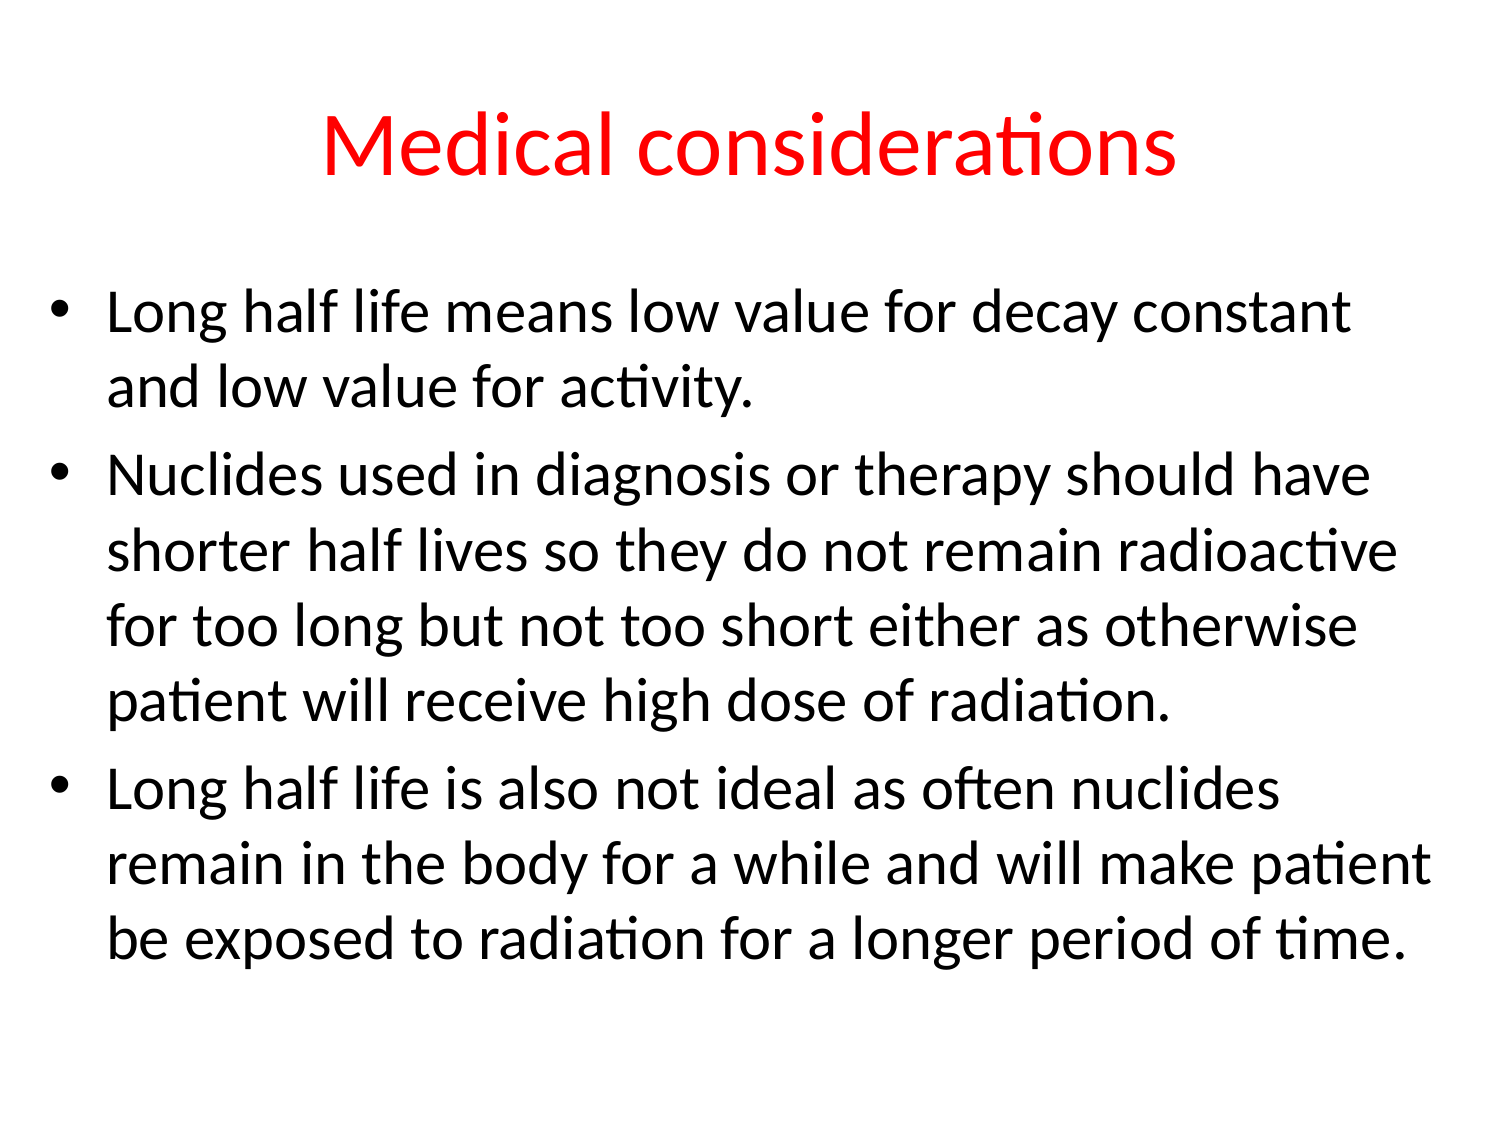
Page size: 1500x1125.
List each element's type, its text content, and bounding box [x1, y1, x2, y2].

title Medical considerations [75, 45, 1425, 233]
list Long half life means low value for decay constant and low value for activity. Nuclides used in diagnosis or therapy should have shorter half lives so they do not remain radioactive for too long but not too short either as otherwise patient will receive high dose of radiation. Long half life is also not ideal as often nuclides remain in the body for a while and will make patient be exposed to radiation for a longer period of time. [33, 262, 1471, 1088]
